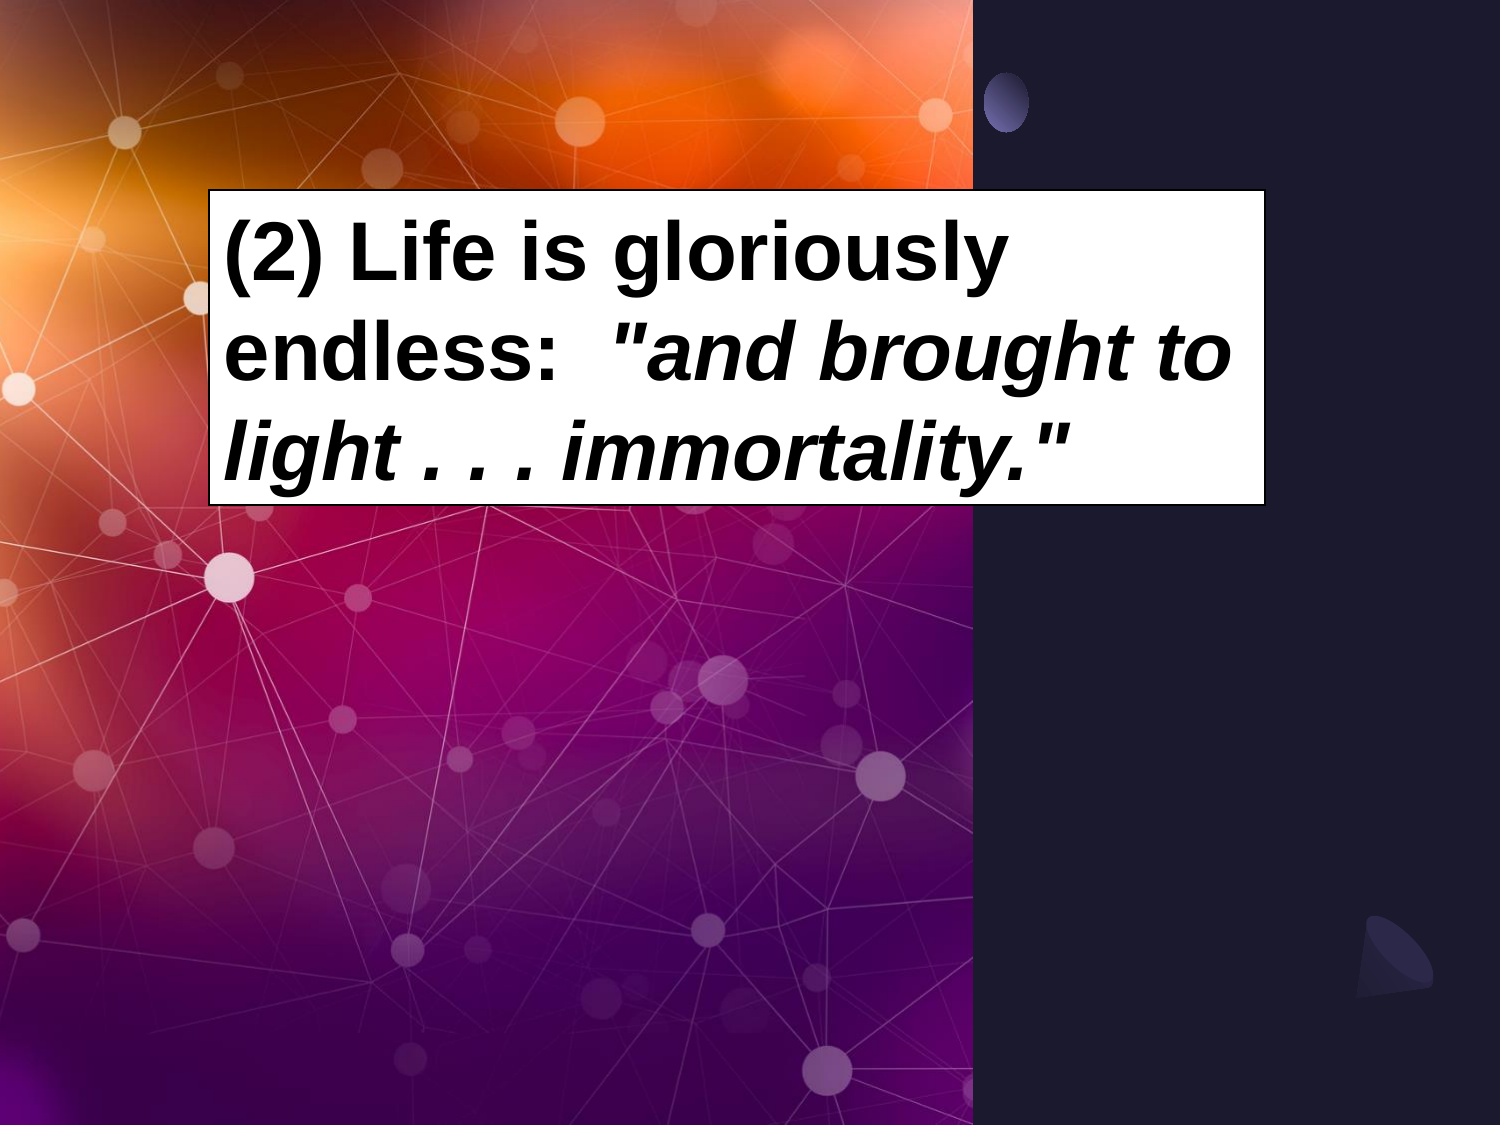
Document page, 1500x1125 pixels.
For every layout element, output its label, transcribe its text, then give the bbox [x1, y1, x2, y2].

text_box (2) Life is gloriously endless: "and brought to light . . . immortality." [973, 189, 1266, 506]
picture [0, 0, 973, 1125]
